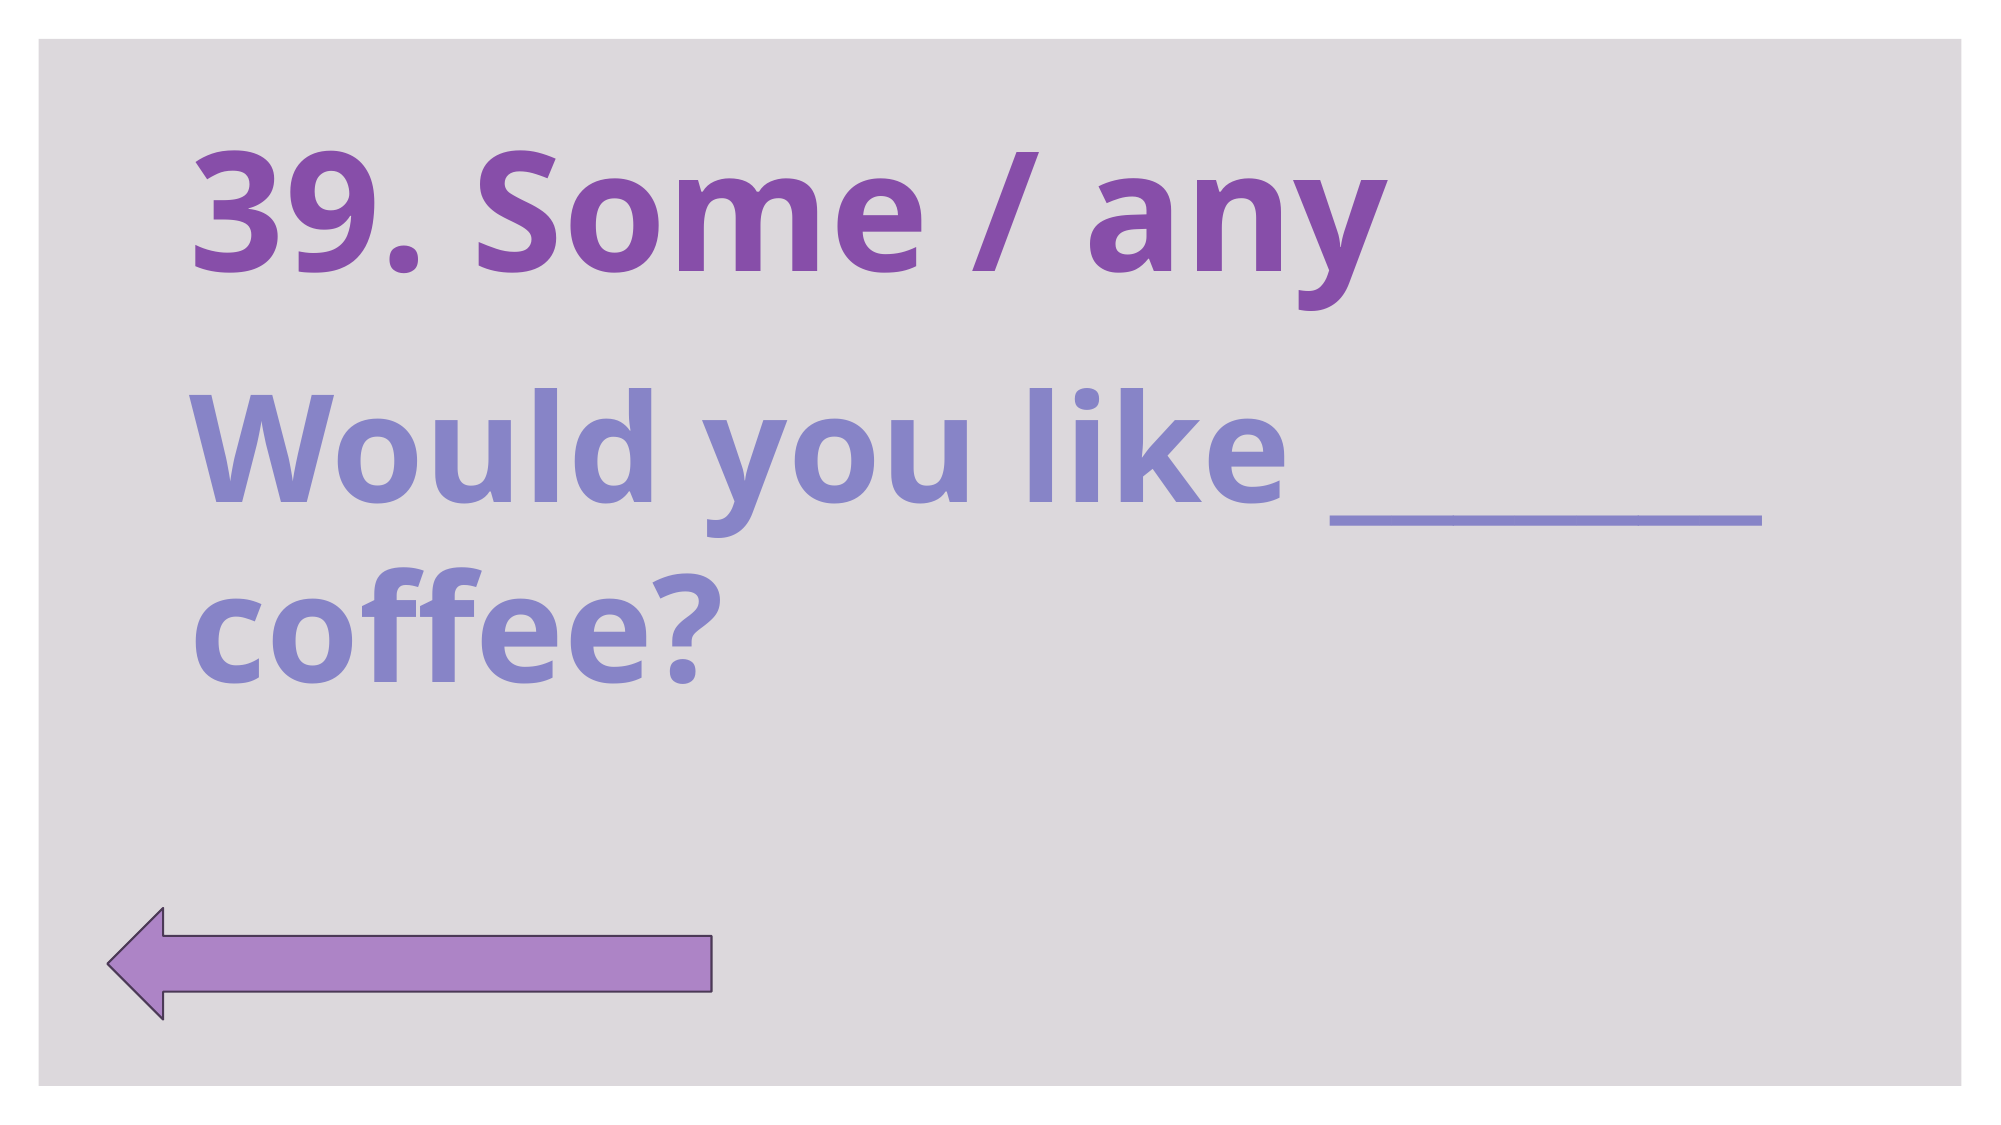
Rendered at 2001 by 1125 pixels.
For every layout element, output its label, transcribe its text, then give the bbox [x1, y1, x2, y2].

text_box [106, 907, 713, 1021]
list Would you like _______ coffee? [174, 345, 1825, 990]
title 39. Some / any [174, 105, 1825, 331]
